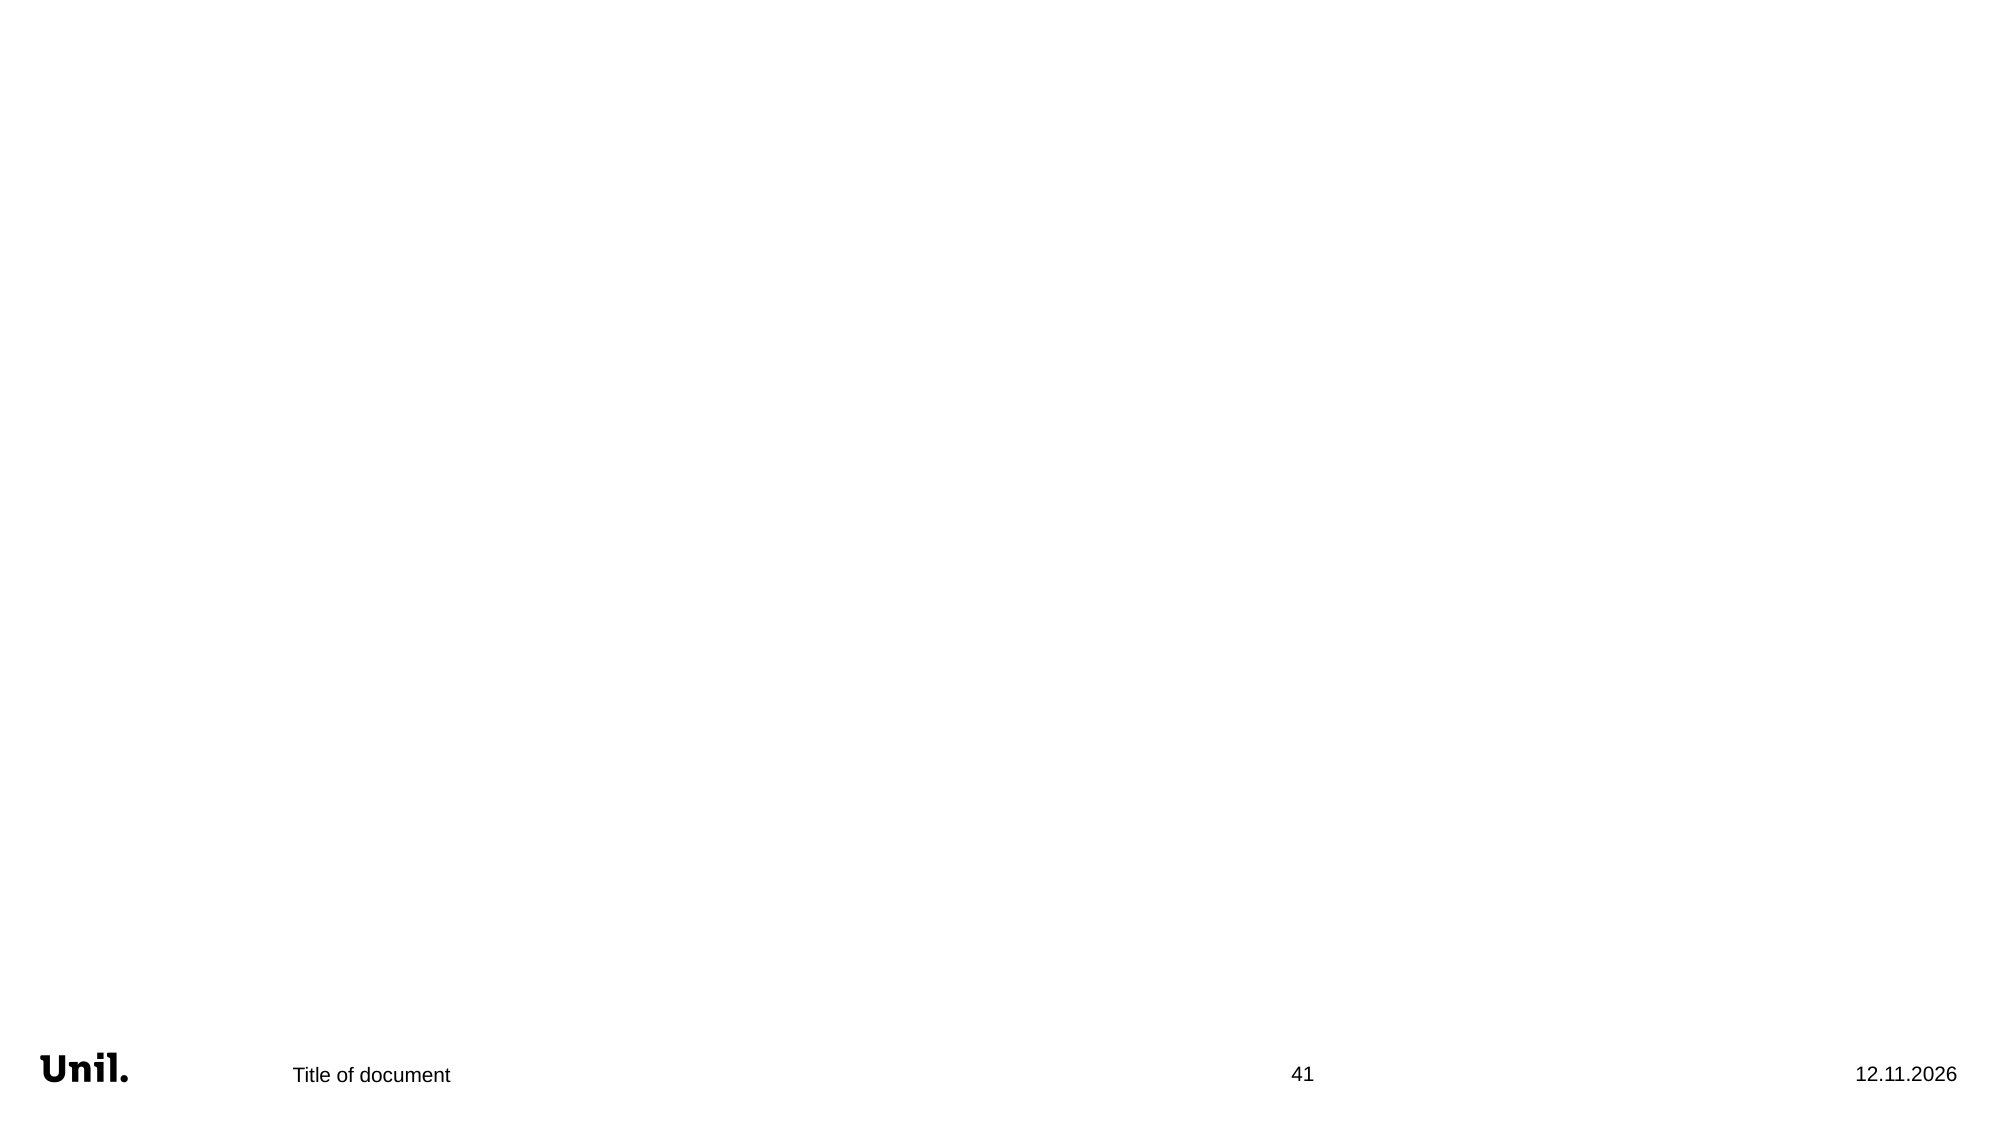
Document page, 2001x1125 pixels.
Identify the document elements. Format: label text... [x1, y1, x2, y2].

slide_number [1789, 1026, 1958, 1086]
footer Title of document [292, 1011, 1048, 1087]
picture [27, 1042, 141, 1095]
slide_number 41 [1250, 1037, 1355, 1086]
